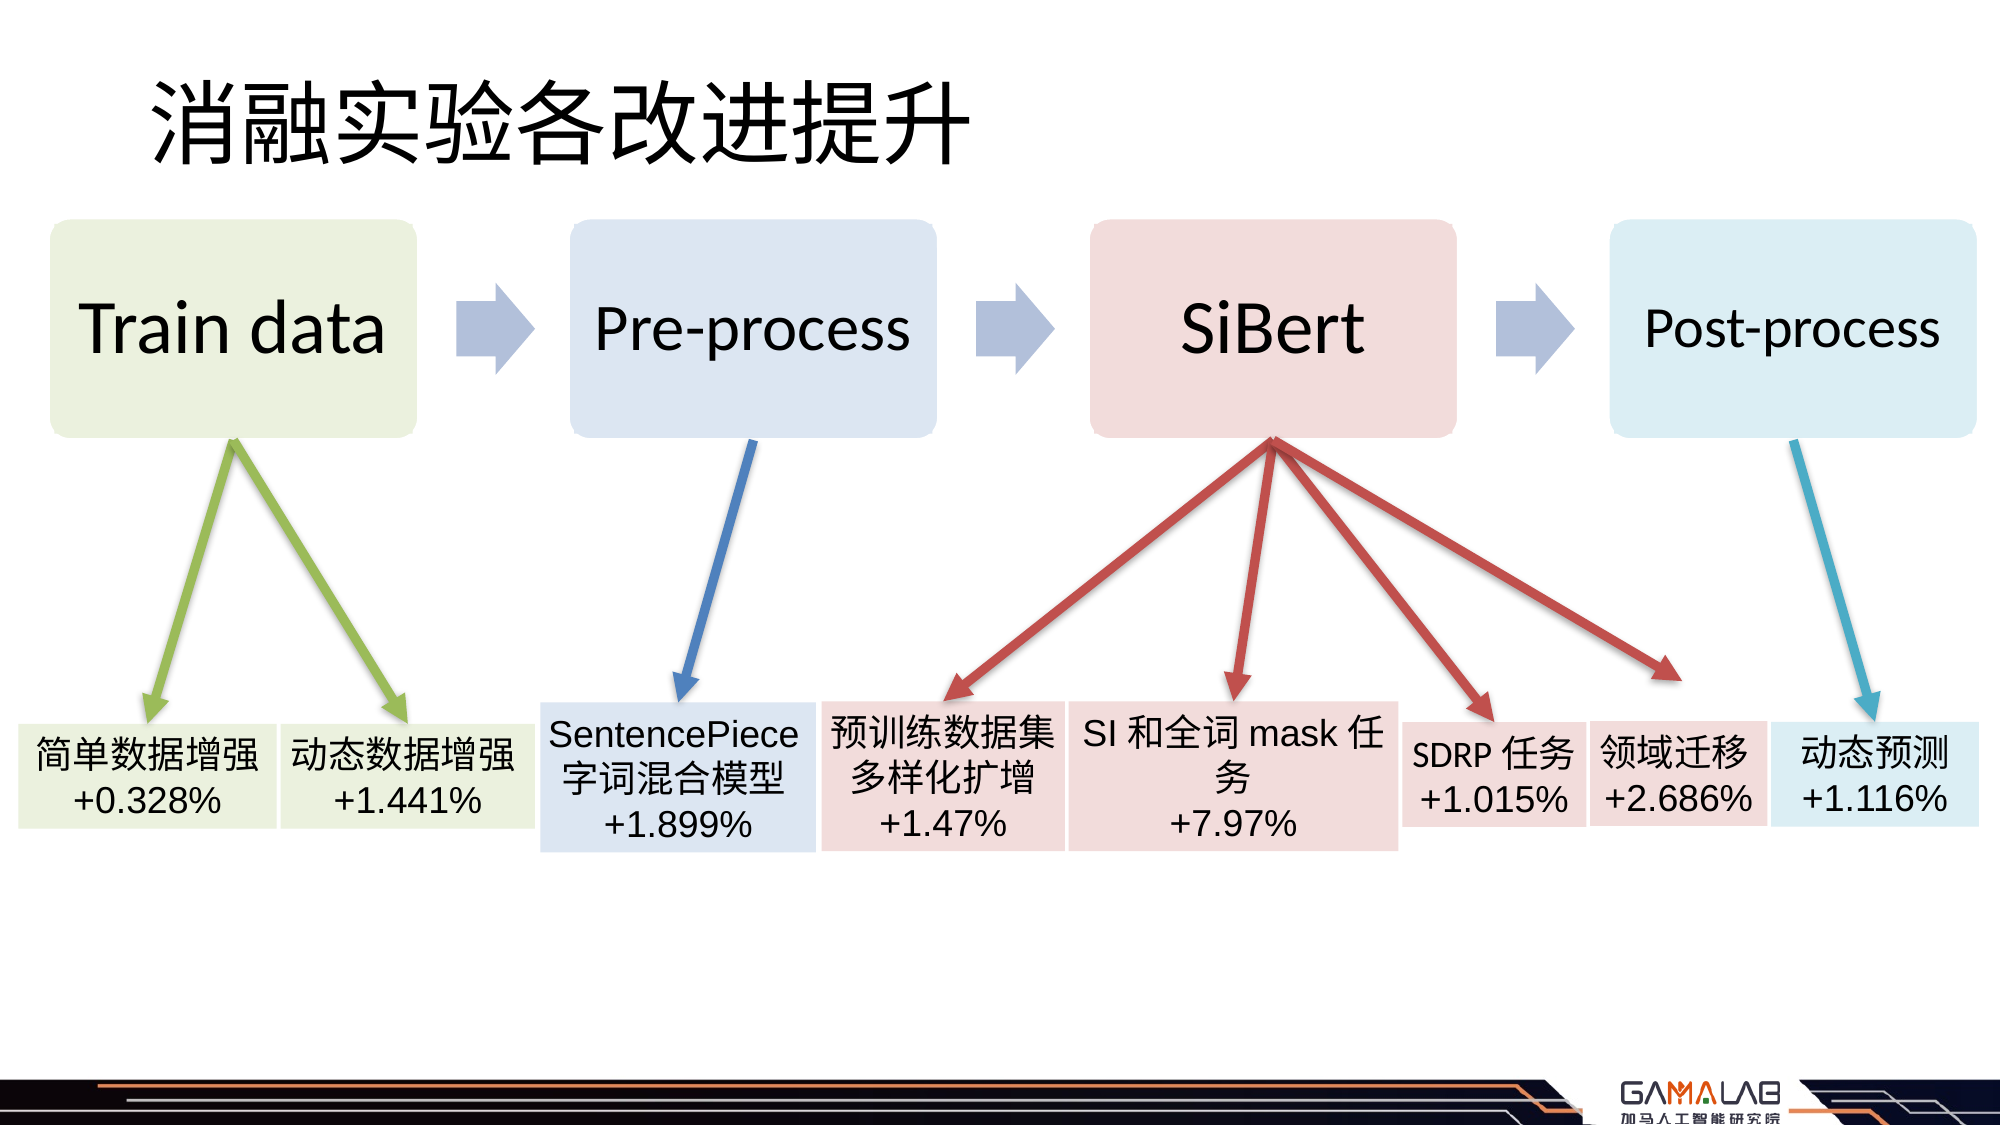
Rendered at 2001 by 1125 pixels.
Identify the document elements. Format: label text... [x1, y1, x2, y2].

picture [0, 0, 2000, 1125]
text_box SentencePiece字词混合模型+1.899% [540, 702, 816, 853]
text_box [456, 282, 536, 376]
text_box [975, 282, 1056, 376]
text_box 简单数据增强 +0.328% [18, 723, 277, 829]
text_box 领域迁移+2.686% [1590, 721, 1768, 826]
text_box 动态数据增强+1.441% [280, 723, 535, 829]
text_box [1495, 282, 1576, 376]
text_box SI和全词mask任务 +7.97% [1068, 701, 1399, 852]
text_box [1793, 439, 1876, 686]
text_box SDRP任务 +1.015% [1402, 722, 1587, 827]
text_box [567, 217, 940, 441]
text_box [1087, 217, 1460, 437]
picture [1621, 1081, 1780, 1124]
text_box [1607, 217, 1980, 441]
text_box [47, 217, 420, 441]
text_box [677, 439, 754, 689]
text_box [147, 439, 231, 688]
text_box 动态预测 +1.116% [1771, 721, 1979, 827]
title 消融实验各改进提升 [137, 59, 1863, 218]
text_box 预训练数据集多样化扩增 +1.47% [821, 701, 1065, 852]
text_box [233, 439, 409, 688]
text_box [1233, 439, 1270, 688]
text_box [942, 439, 1231, 688]
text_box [1273, 439, 1683, 682]
